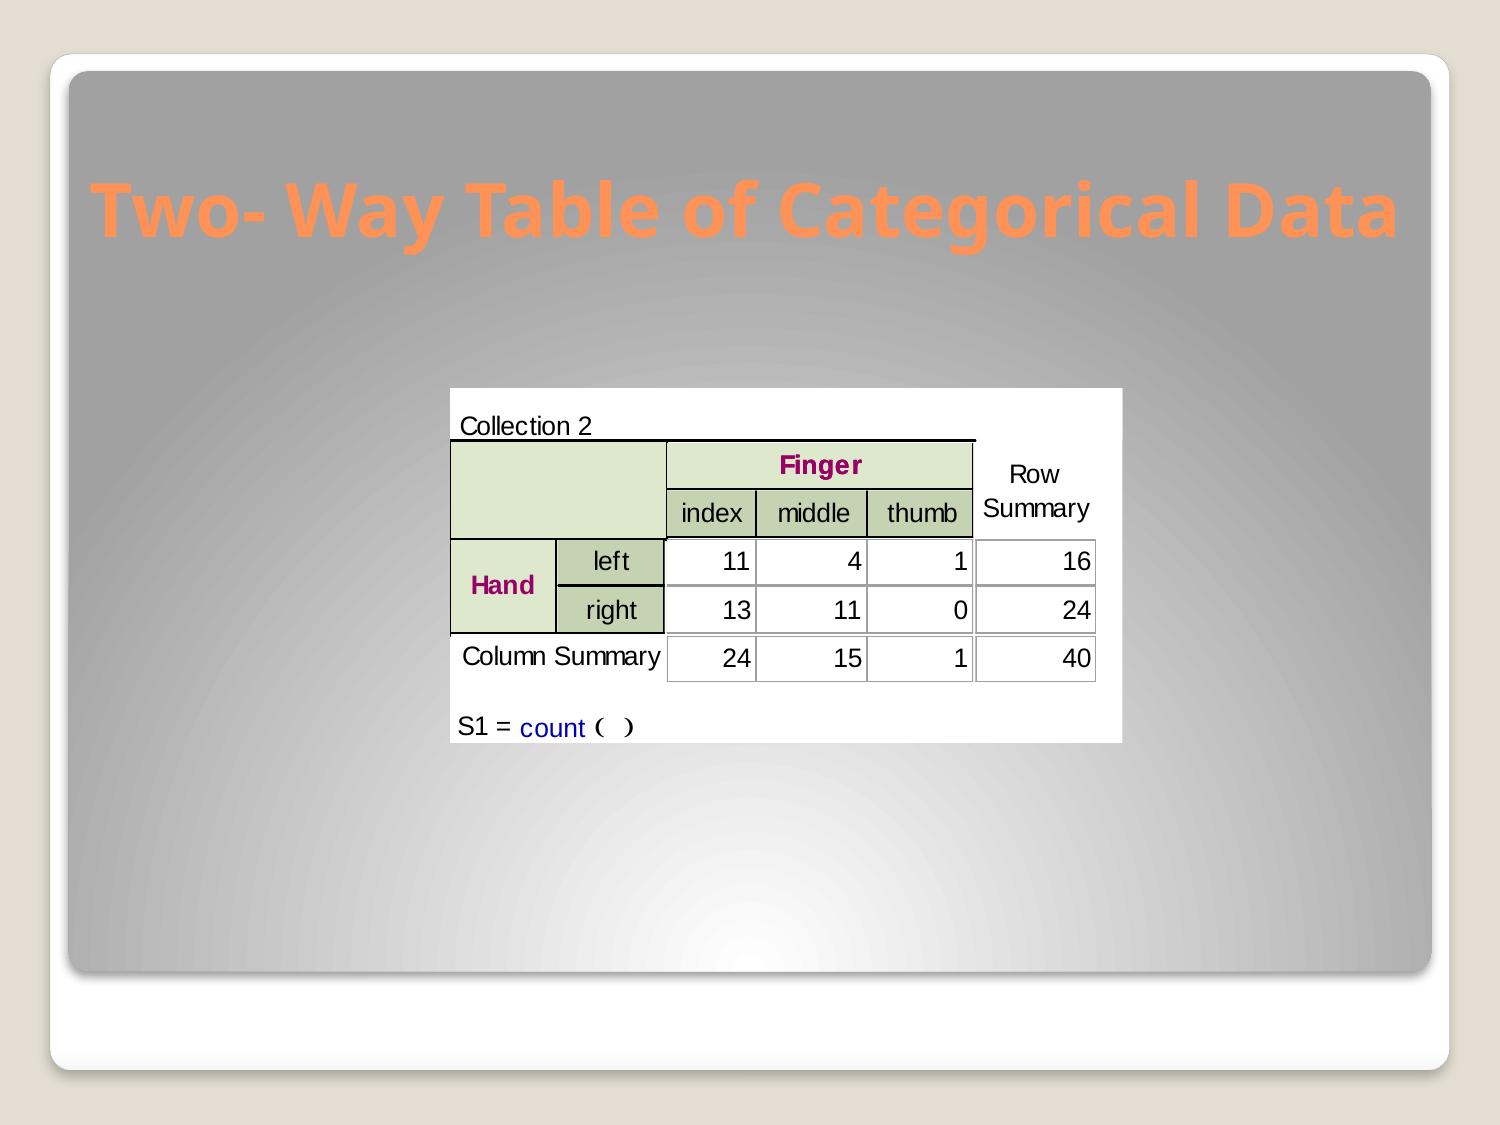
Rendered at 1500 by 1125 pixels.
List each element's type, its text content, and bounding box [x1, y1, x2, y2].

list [449, 387, 1126, 745]
title Two- Way Table of Categorical Data [75, 87, 1418, 260]
